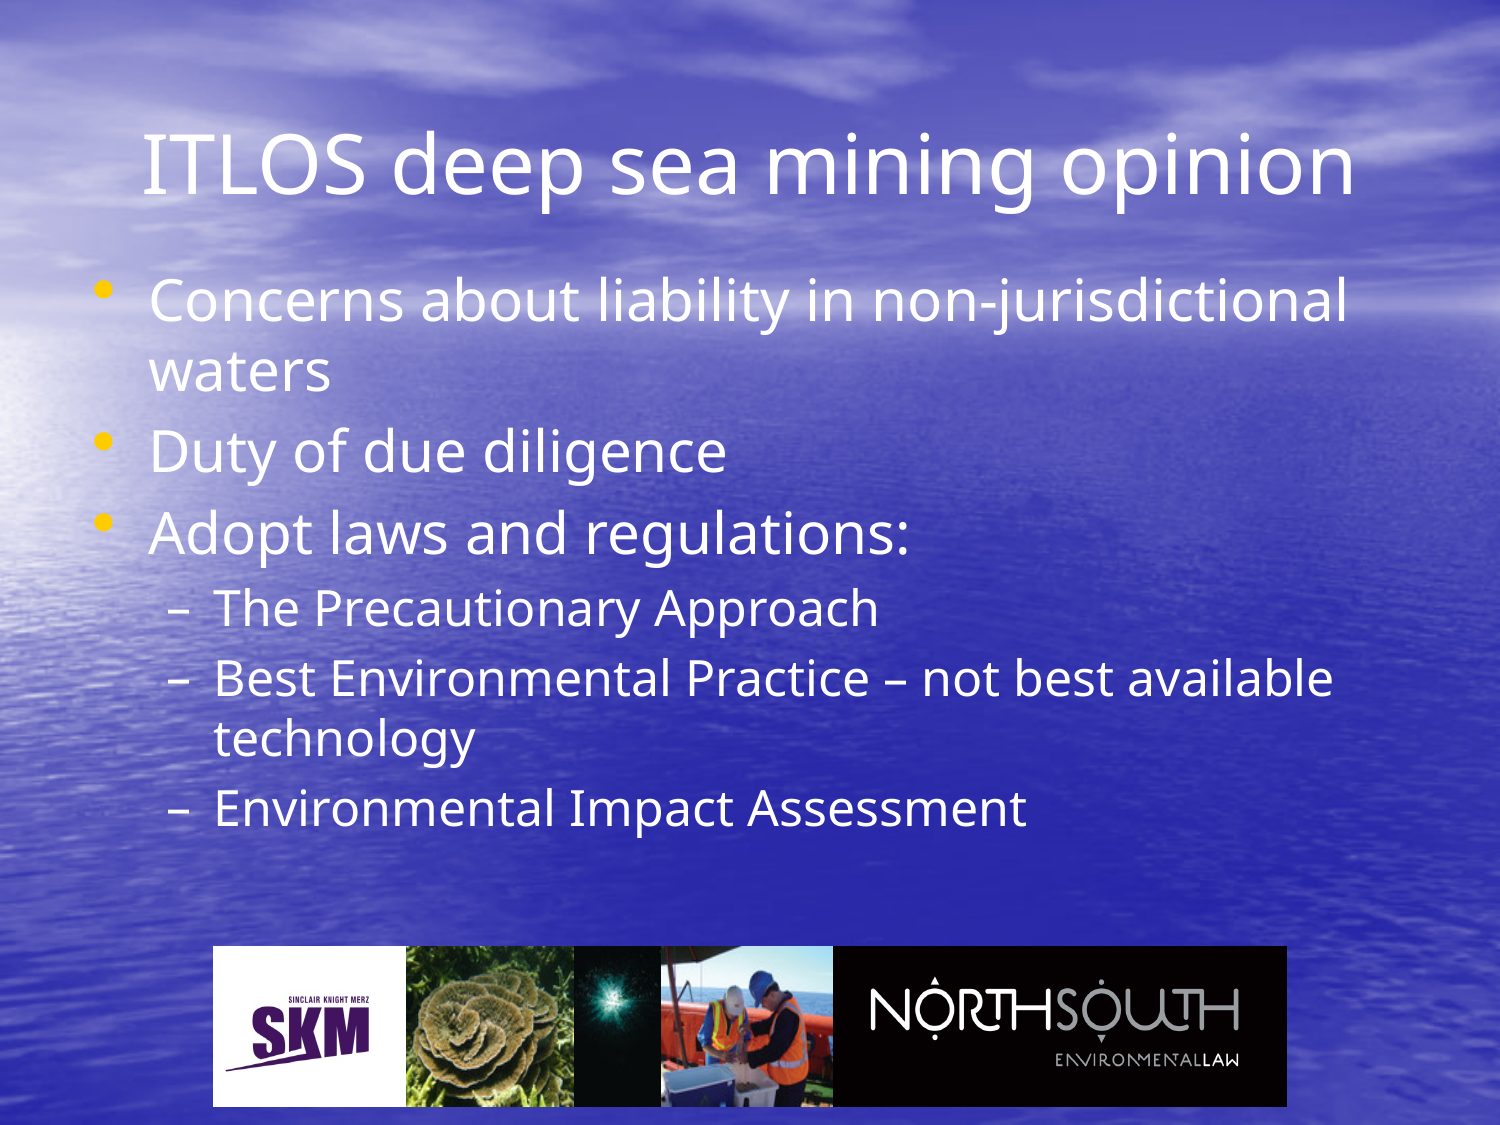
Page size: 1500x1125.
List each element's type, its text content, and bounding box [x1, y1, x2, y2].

title ITLOS deep sea mining opinion [74, 47, 1426, 276]
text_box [182, 892, 1318, 1125]
list Concerns about liability in non-jurisdictional waters Duty of due diligence Adopt laws and regulations: The Precautionary Approach Best Environmental Practice – not best available technology Environmental Impact Assessment [76, 255, 1428, 931]
